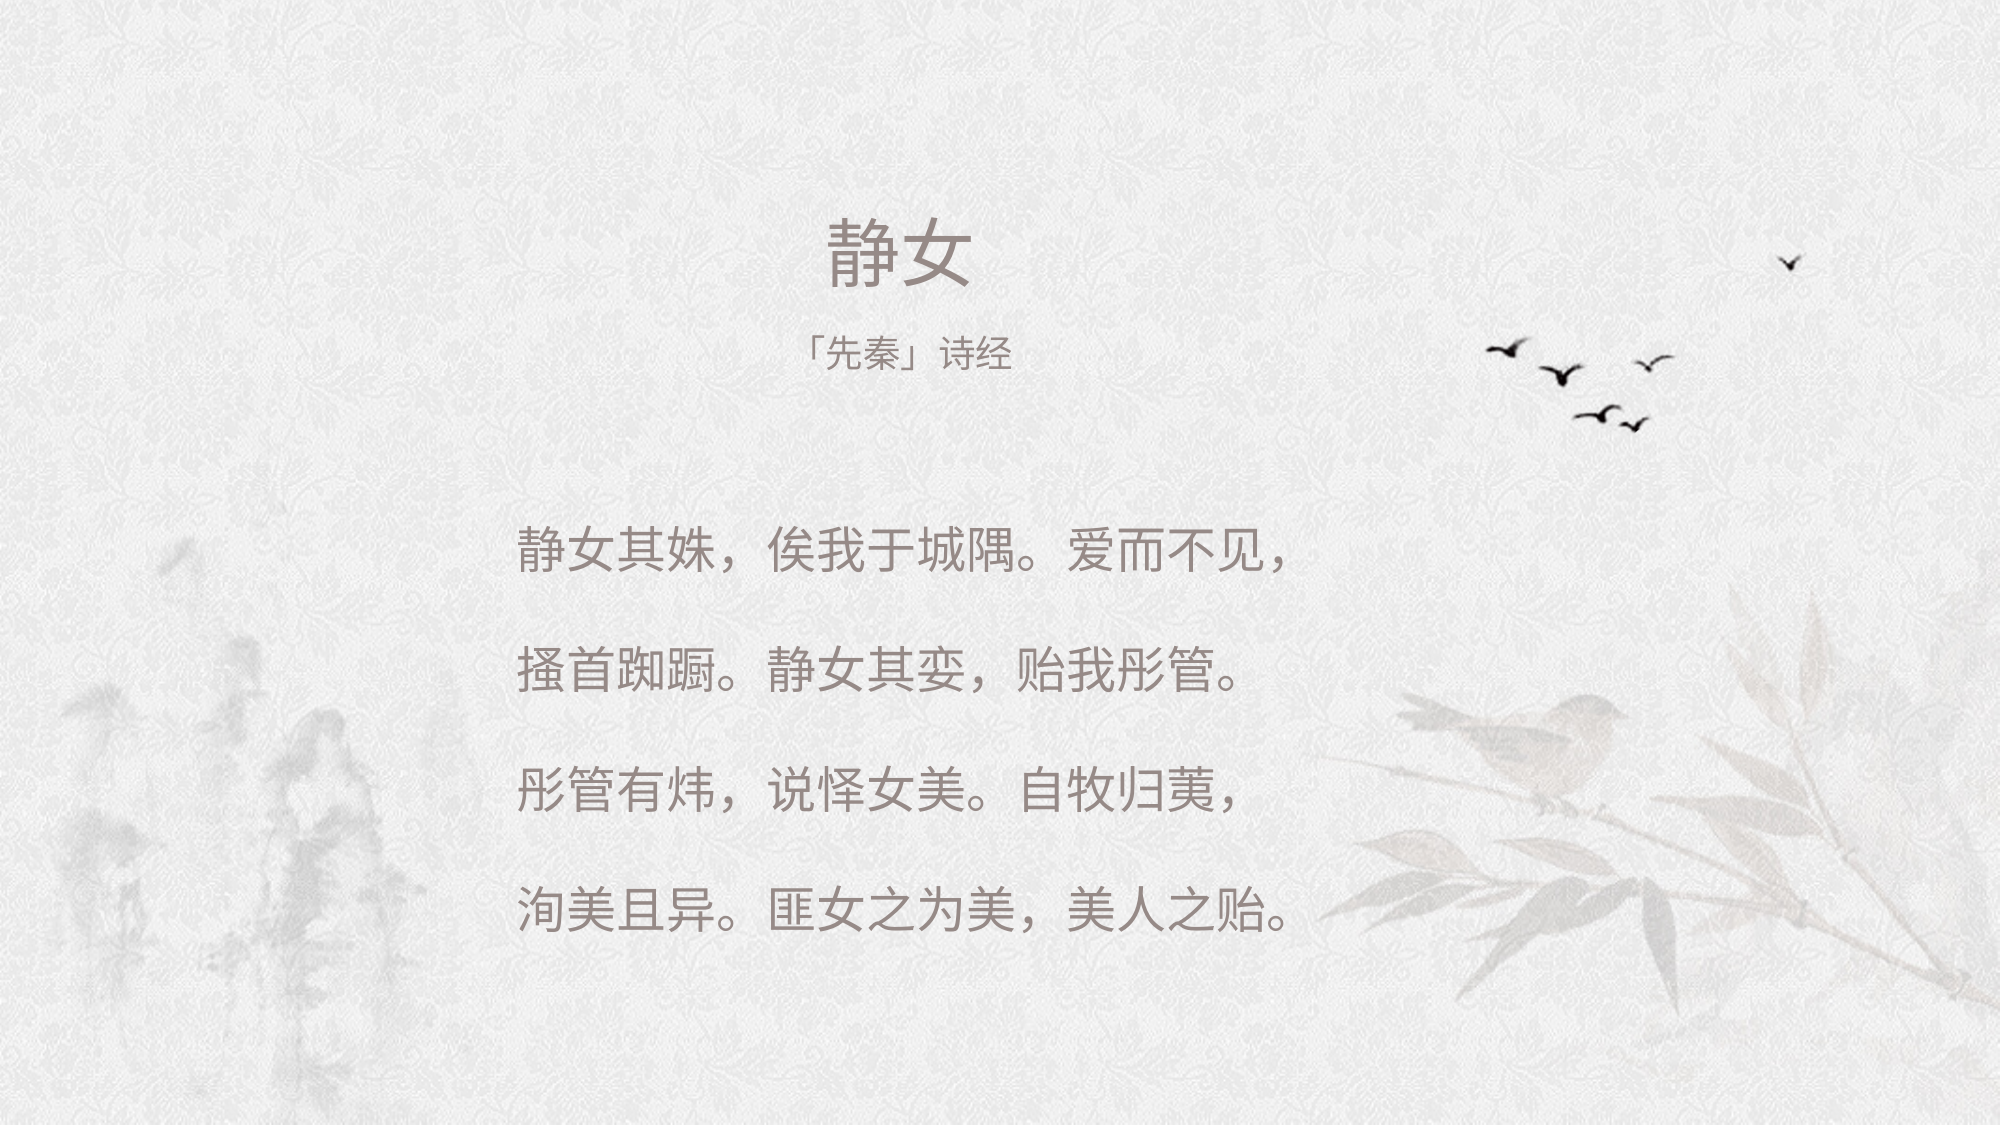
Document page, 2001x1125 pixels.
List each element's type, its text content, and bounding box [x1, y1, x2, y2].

picture [0, 0, 2000, 1125]
text_box 静女其姝，俟我于城隅。爱而不见，搔首踟蹰。静女其娈，贻我彤管。彤管有炜，说怿女美。自牧归荑，洵美且异。匪女之为美，美人之贻。 [501, 451, 1300, 947]
text_box 「先秦」诗经 [679, 322, 1122, 383]
text_box 静女 [605, 199, 1196, 305]
